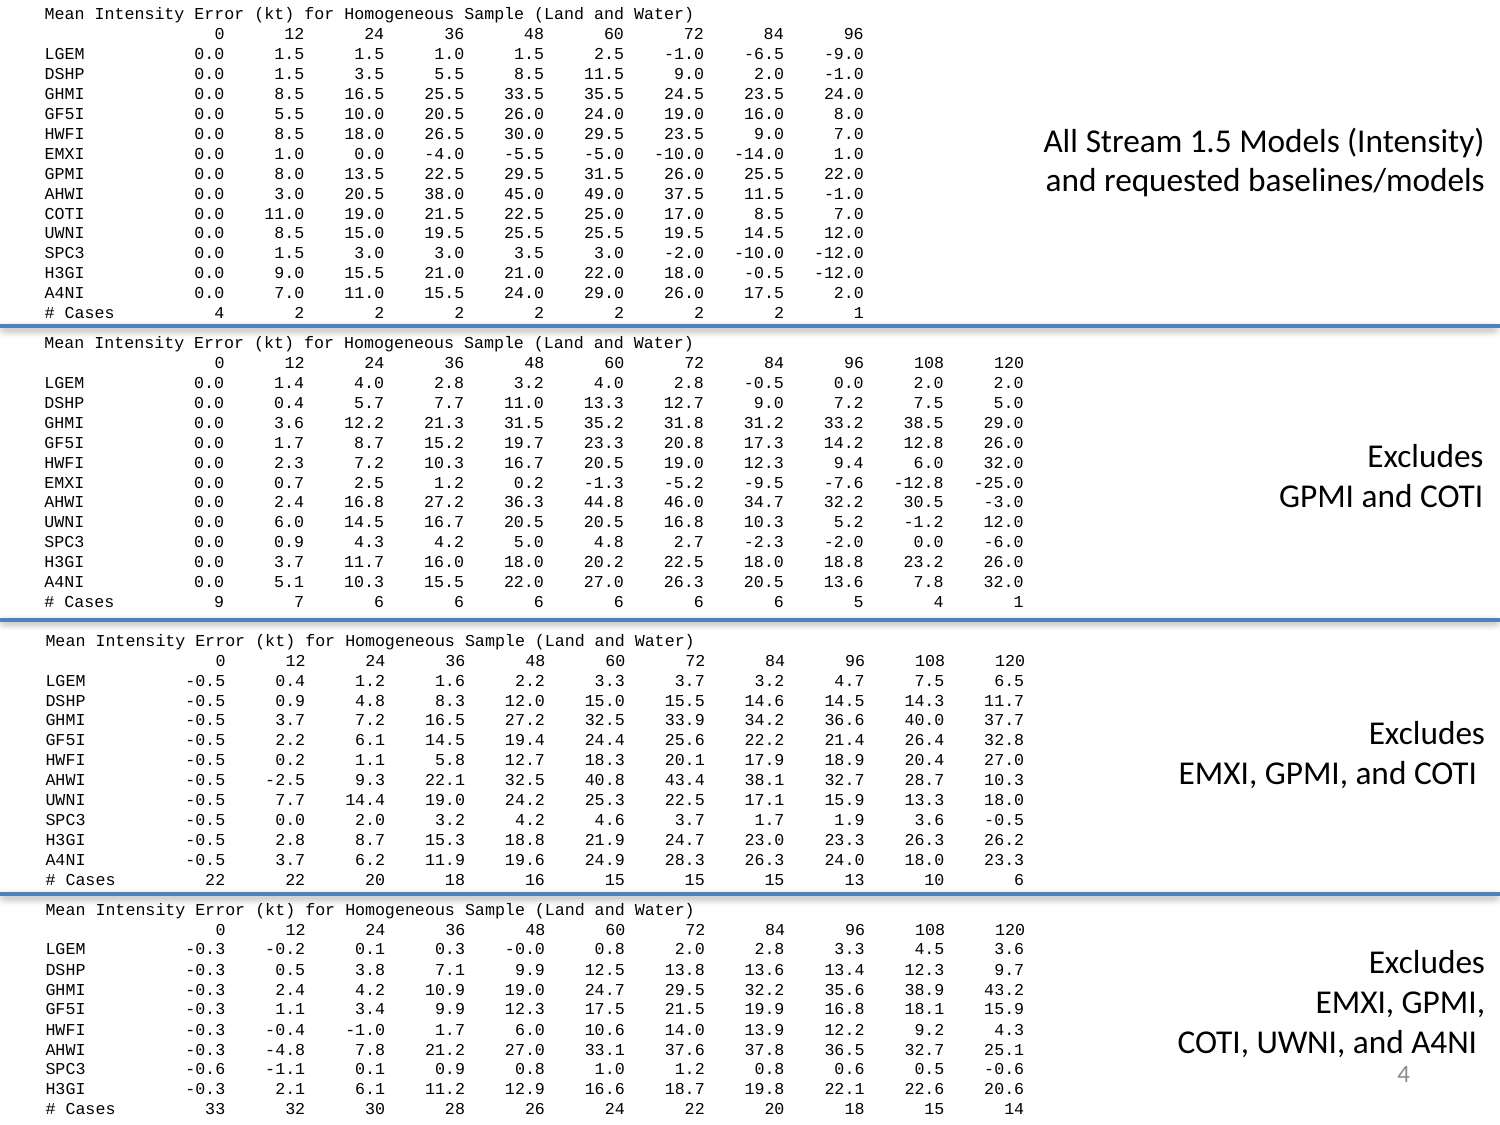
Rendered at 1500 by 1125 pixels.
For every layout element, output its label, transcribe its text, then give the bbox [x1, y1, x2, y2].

text_box Mean Intensity Error (kt) for Homogeneous Sample (Land and Water) 0 12 24 36 48 60 72 84 96 108 120 LGEM -0.5 0.4 1.2 1.6 2.2 3.3 3.7 3.2 4.7 7.5 6.5 DSHP -0.5 0.9 4.8 8.3 12.0 15.0 15.5 14.6 14.5 14.3 11.7 GHMI -0.5 3.7 7.2 16.5 27.2 32.5 33.9 34.2 36.6 40.0 37.7 GF5I -0.5 2.2 6.1 14.5 19.4 24.4 25.6 22.2 21.4 26.4 32.8 HWFI -0.5 0.2 1.1 5.8 12.7 18.3 20.1 17.9 18.9 20.4 27.0 AHWI -0.5 -2.5 9.3 22.1 32.5 40.8 43.4 38.1 32.7 28.7 10.3 UWNI -0.5 7.7 14.4 19.0 24.2 25.3 22.5 17.1 15.9 13.3 18.0 SPC3 -0.5 0.0 2.0 3.2 4.2 4.6 3.7 1.7 1.9 3.6 -0.5 H3GI -0.5 2.8 8.7 15.3 18.8 21.9 24.7 23.0 23.3 26.3 26.2 A4NI -0.5 3.7 6.2 11.9 19.6 24.9 28.3 26.3 24.0 18.0 23.3 # Cases 22 22 20 18 16 15 15 15 13 10 6 [30, 630, 1166, 890]
text_box Mean Intensity Error (kt) for Homogeneous Sample (Land and Water) 0 12 24 36 48 60 72 84 96 108 120 LGEM 0.0 1.4 4.0 2.8 3.2 4.0 2.8 -0.5 0.0 2.0 2.0 DSHP 0.0 0.4 5.7 7.7 11.0 13.3 12.7 9.0 7.2 7.5 5.0 GHMI 0.0 3.6 12.2 21.3 31.5 35.2 31.8 31.2 33.2 38.5 29.0 GF5I 0.0 1.7 8.7 15.2 19.7 23.3 20.8 17.3 14.2 12.8 26.0 HWFI 0.0 2.3 7.2 10.3 16.7 20.5 19.0 12.3 9.4 6.0 32.0 EMXI 0.0 0.7 2.5 1.2 0.2 -1.3 -5.2 -9.5 -7.6 -12.8 -25.0 AHWI 0.0 2.4 16.8 27.2 36.3 44.8 46.0 34.7 32.2 30.5 -3.0 UWNI 0.0 6.0 14.5 16.7 20.5 20.5 16.8 10.3 5.2 -1.2 12.0 SPC3 0.0 0.9 4.3 4.2 5.0 4.8 2.7 -2.3 -2.0 0.0 -6.0 H3GI 0.0 3.7 11.7 16.0 18.0 20.2 22.5 18.0 18.8 23.2 26.0 A4NI 0.0 5.1 10.3 15.5 22.0 27.0 26.3 20.5 13.6 7.8 32.0 # Cases 9 7 6 6 6 6 6 6 5 4 1 [29, 337, 1172, 616]
text_box Mean Intensity Error (kt) for Homogeneous Sample (Land and Water) 0 12 24 36 48 60 72 84 96 LGEM 0.0 1.5 1.5 1.0 1.5 2.5 -1.0 -6.5 -9.0 DSHP 0.0 1.5 3.5 5.5 8.5 11.5 9.0 2.0 -1.0 GHMI 0.0 8.5 16.5 25.5 33.5 35.5 24.5 23.5 24.0 GF5I 0.0 5.5 10.0 20.5 26.0 24.0 19.0 16.0 8.0 HWFI 0.0 8.5 18.0 26.5 30.0 29.5 23.5 9.0 7.0 EMXI 0.0 1.0 0.0 -4.0 -5.5 -5.0 -10.0 -14.0 1.0 GPMI 0.0 8.0 13.5 22.5 29.5 31.5 26.0 25.5 22.0 AHWI 0.0 3.0 20.5 38.0 45.0 49.0 37.5 11.5 -1.0 COTI 0.0 11.0 19.0 21.5 22.5 25.0 17.0 8.5 7.0 UWNI 0.0 8.5 15.0 19.5 25.5 25.5 19.5 14.5 12.0 SPC3 0.0 1.5 3.0 3.0 3.5 3.0 -2.0 -10.0 -12.0 H3GI 0.0 9.0 15.5 21.0 21.0 22.0 18.0 -0.5 -12.0 A4NI 0.0 7.0 11.0 15.5 24.0 29.0 26.0 17.5 2.0 # Cases 4 2 2 2 2 2 2 2 1 [29, 0, 1186, 322]
text_box All Stream 1.5 Models (Intensity) and requested baselines/models [1023, 111, 1500, 206]
text_box Excludes GPMI and COTI [1022, 426, 1499, 522]
slide_number 4 [1074, 1068, 1425, 1103]
text_box Excludes EMXI, GPMI, and COTI [1023, 703, 1500, 799]
text_box Excludes EMXI, GPMI, COTI, UWNI, and A4NI [1023, 933, 1500, 1068]
text_box Mean Intensity Error (kt) for Homogeneous Sample (Land and Water) 0 12 24 36 48 60 72 84 96 108 120 LGEM -0.3 -0.2 0.1 0.3 -0.0 0.8 2.0 2.8 3.3 4.5 3.6 DSHP -0.3 0.5 3.8 7.1 9.9 12.5 13.8 13.6 13.4 12.3 9.7 GHMI -0.3 2.4 4.2 10.9 19.0 24.7 29.5 32.2 35.6 38.9 43.2 GF5I -0.3 1.1 3.4 9.9 12.3 17.5 21.5 19.9 16.8 18.1 15.9 HWFI -0.3 -0.4 -1.0 1.7 6.0 10.6 14.0 13.9 12.2 9.2 4.3 AHWI -0.3 -4.8 7.8 21.2 27.0 33.1 37.6 37.8 36.5 32.7 25.1 SPC3 -0.6 -1.1 0.1 0.9 0.8 1.0 1.2 0.8 0.6 0.5 -0.6 H3GI -0.3 2.1 6.1 11.2 12.9 16.6 18.7 19.8 22.1 22.6 20.6 # Cases 33 32 30 28 26 24 22 20 18 15 14 [30, 905, 1257, 1125]
